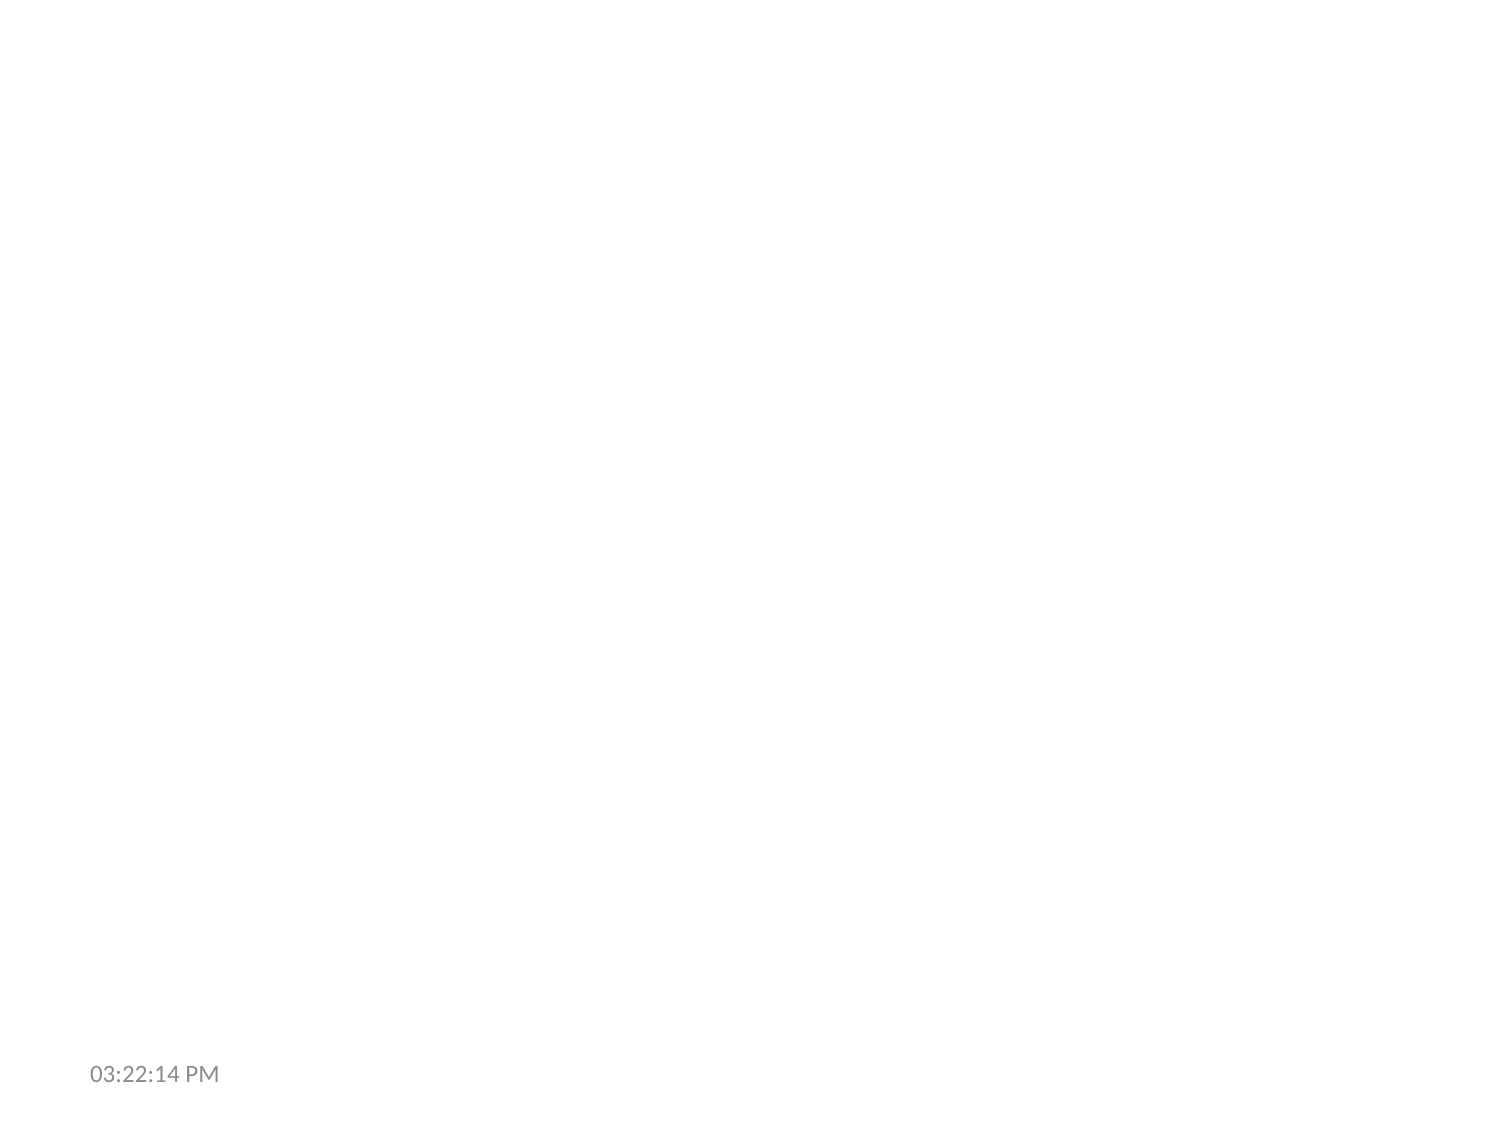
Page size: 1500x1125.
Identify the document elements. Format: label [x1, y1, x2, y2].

slide_number [75, 1042, 425, 1103]
